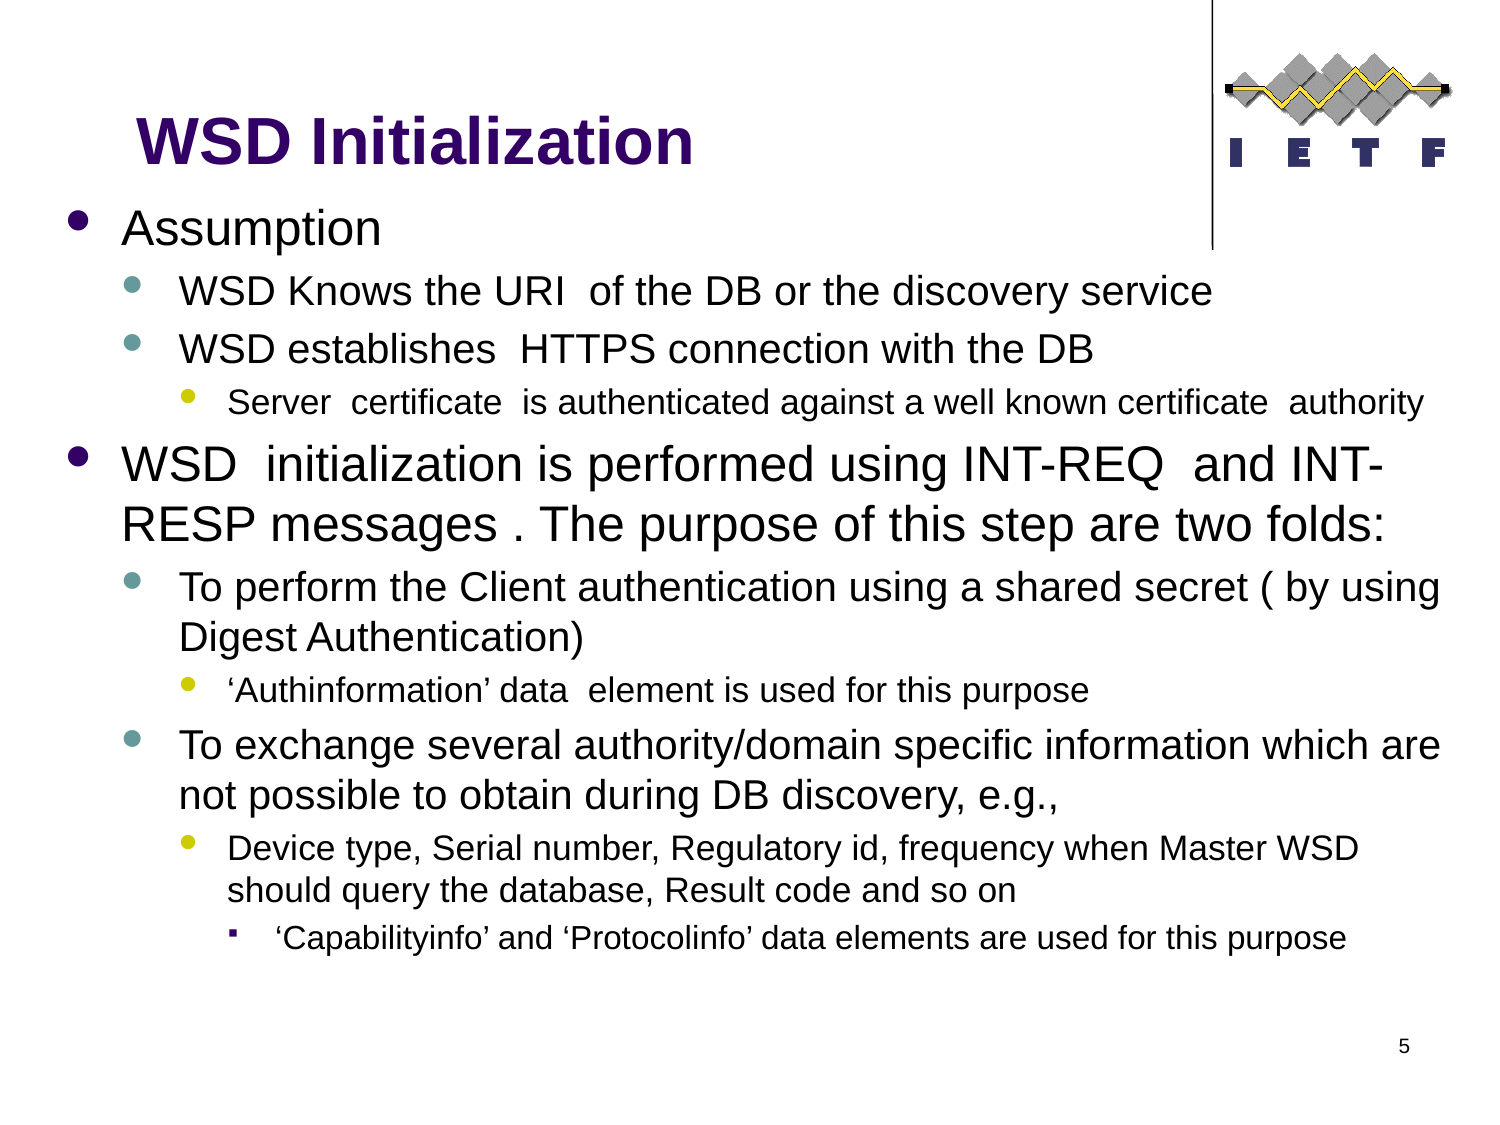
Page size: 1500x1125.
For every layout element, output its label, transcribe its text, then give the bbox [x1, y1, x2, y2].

slide_number 5 [1074, 1024, 1426, 1101]
title WSD Initialization [121, 37, 1500, 186]
list Assumption WSD Knows the URI of the DB or the discovery service WSD establishes HTTPS connection with the DB Server certificate is authenticated against a well known certificate authority WSD initialization is performed using INT-REQ and INT-RESP messages . The purpose of this step are two folds: To perform the Client authentication using a shared secret ( by using Digest Authentication) ‘Authinformation’ data element is used for this purpose To exchange several authority/domain specific information which are not possible to obtain during DB discovery, e.g., Device type, Serial number, Regulatory id, frequency when Master WSD should query the database, Result code and so on ‘Capabilityinfo’ and ‘Protocolinfo’ data elements are used for this purpose [49, 187, 1476, 1076]
